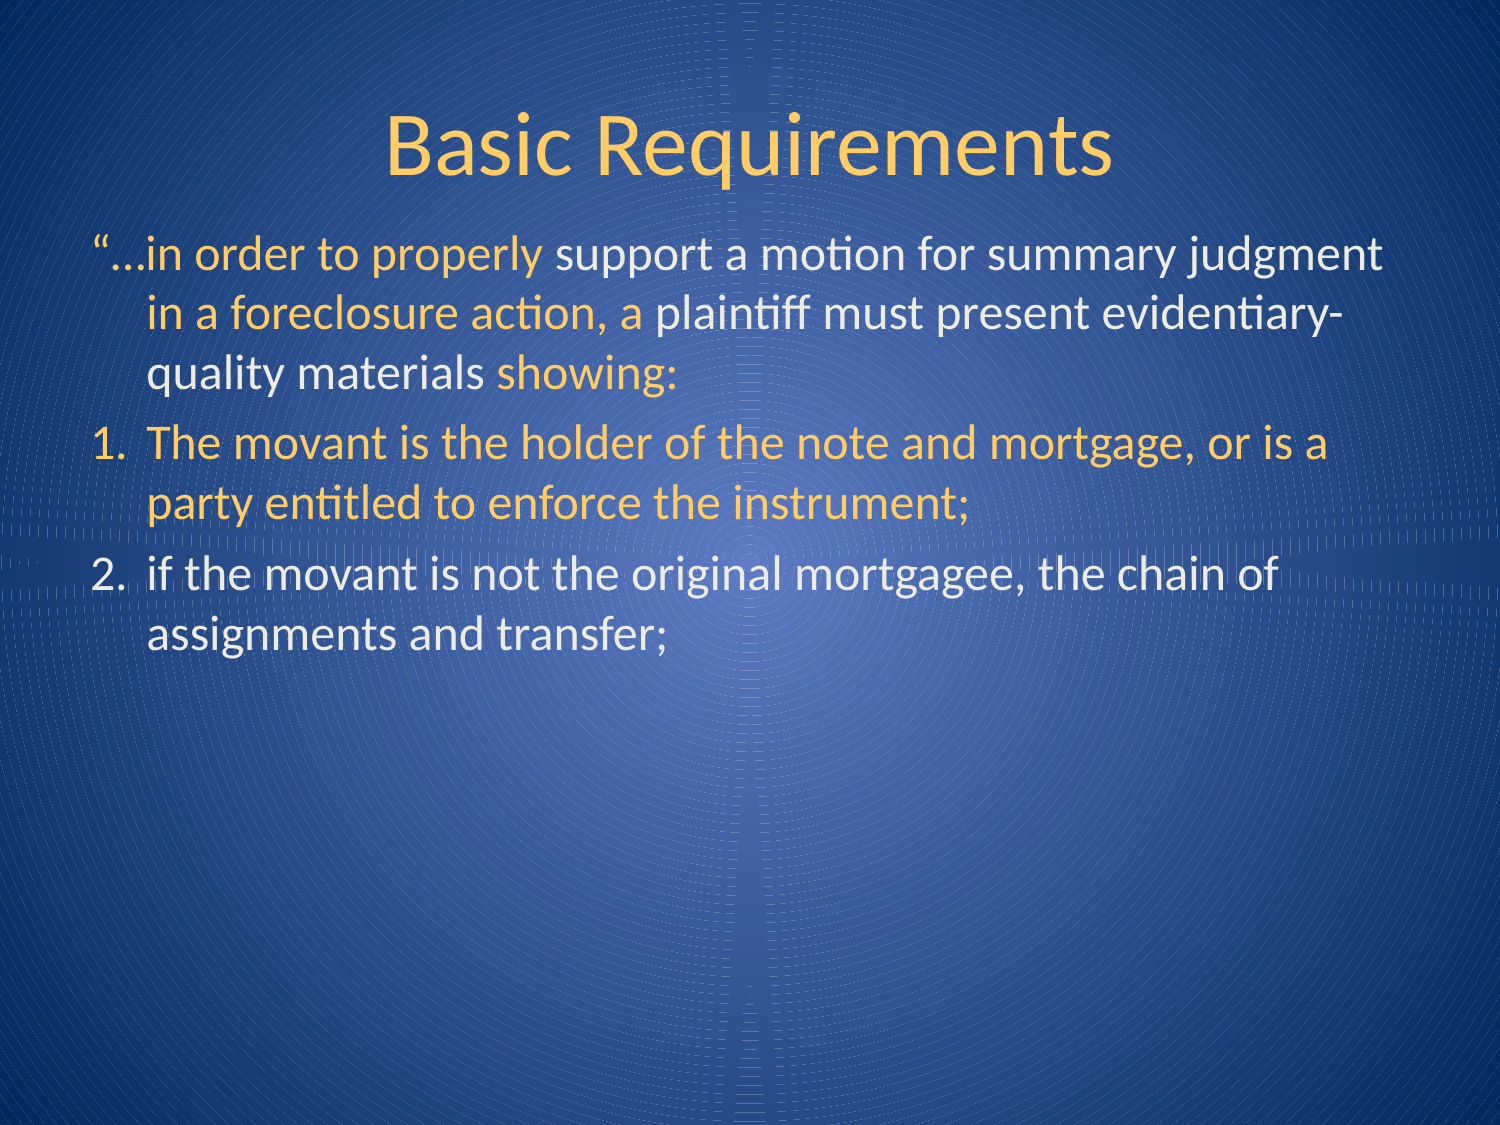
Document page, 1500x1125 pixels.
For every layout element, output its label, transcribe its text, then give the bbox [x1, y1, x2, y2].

title Basic Requirements [75, 45, 1425, 212]
list “…in order to properly support a motion for summary judgment in a foreclosure action, a plaintiff must present evidentiary-quality materials showing: The movant is the holder of the note and mortgage, or is a party entitled to enforce the instrument; if the movant is not the original mortgagee, the chain of assignments and transfer; [75, 212, 1425, 1005]
